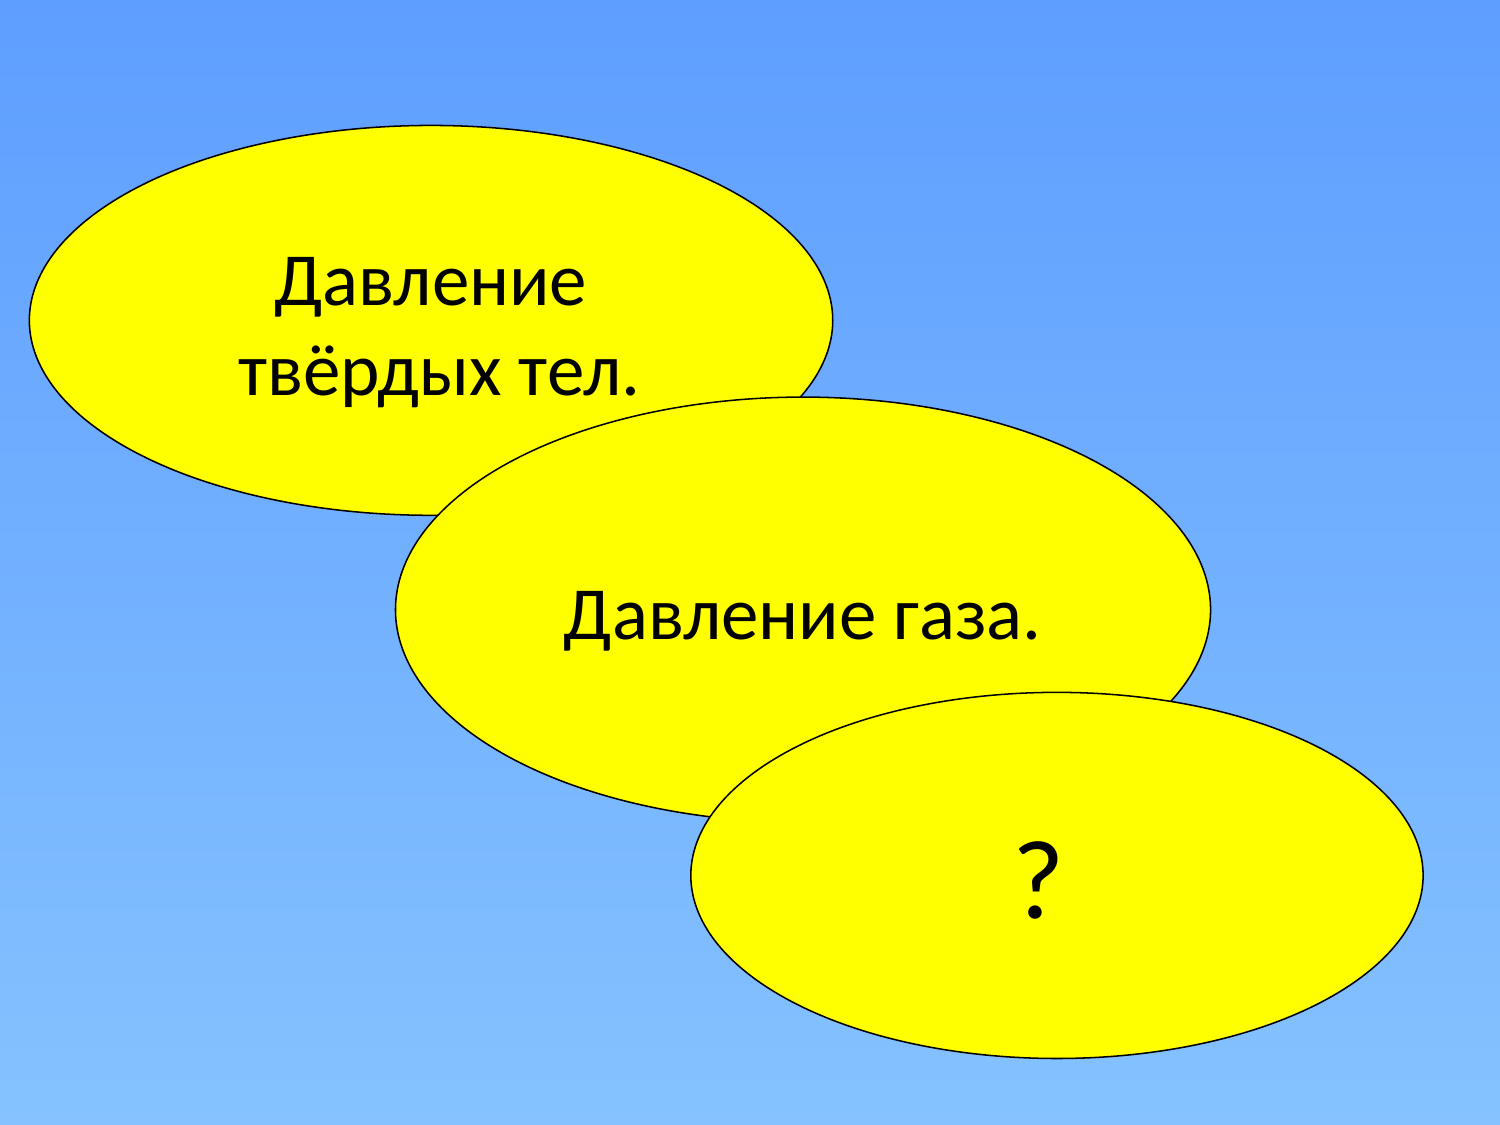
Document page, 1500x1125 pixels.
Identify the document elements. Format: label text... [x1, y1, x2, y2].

text_box [690, 692, 1424, 1059]
text_box Давление твёрдых тел. [29, 125, 833, 516]
text_box Давление газа. [395, 397, 1211, 817]
text_box ? [998, 798, 1176, 949]
